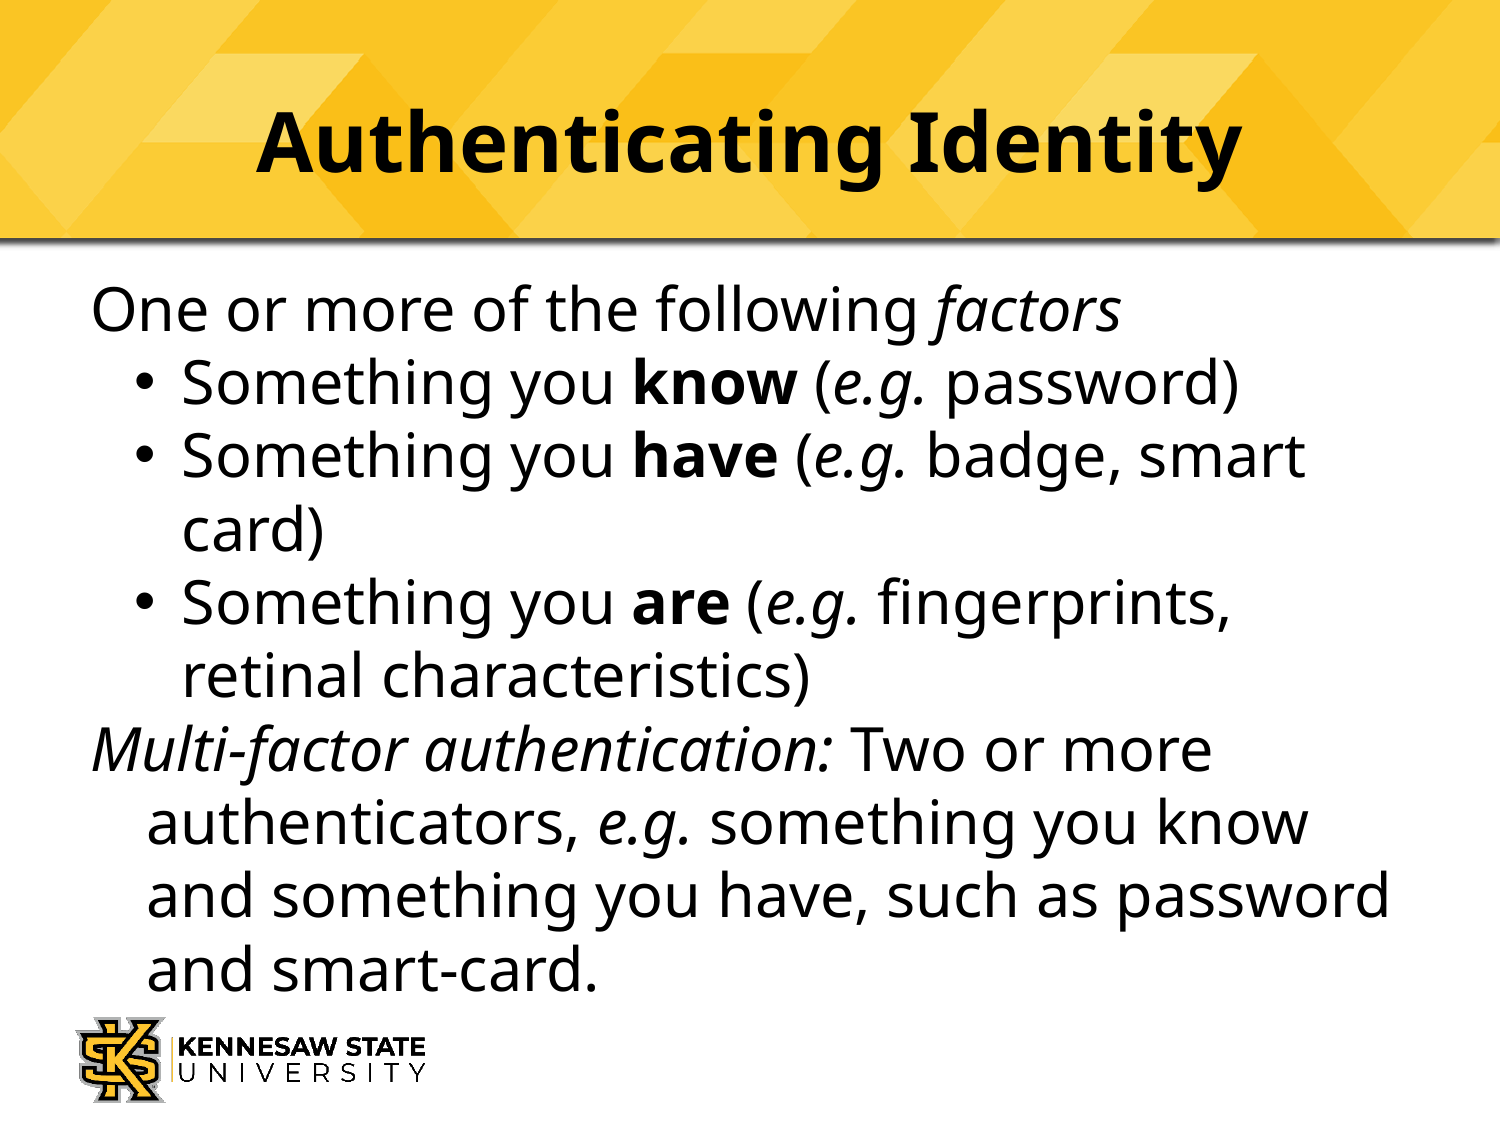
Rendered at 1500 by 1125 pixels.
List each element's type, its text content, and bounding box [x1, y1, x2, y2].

picture [75, 1017, 425, 1103]
list One or more of the following factors Something you know (e.g. password) Something you have (e.g. badge, smart card) Something you are (e.g. fingerprints, retinal characteristics) Multi-factor authentication: Two or more authenticators, e.g. something you know and something you have, such as password and smart-card. [75, 262, 1425, 1005]
title Authenticating Identity [75, 45, 1425, 233]
picture [0, 0, 1500, 251]
